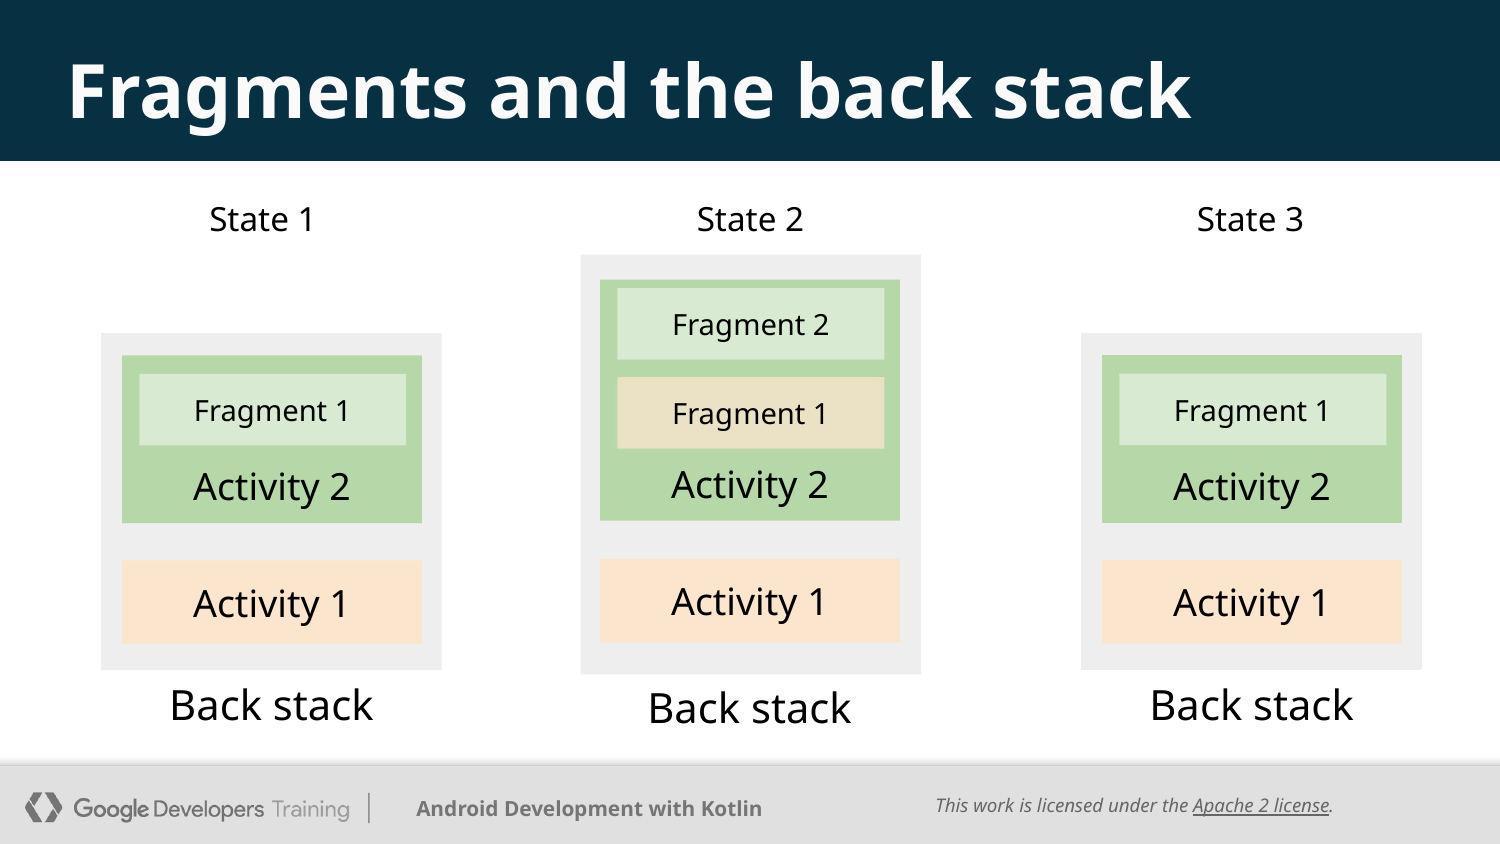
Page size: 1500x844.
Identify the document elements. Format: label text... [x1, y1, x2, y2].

text_box State 2 [570, 199, 931, 237]
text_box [100, 332, 442, 726]
text_box State 3 [1070, 199, 1431, 237]
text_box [578, 254, 922, 730]
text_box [1080, 332, 1423, 726]
title Fragments and the back stack [51, 28, 1449, 122]
picture [0, 161, 1500, 844]
text_box State 1 [83, 199, 443, 237]
